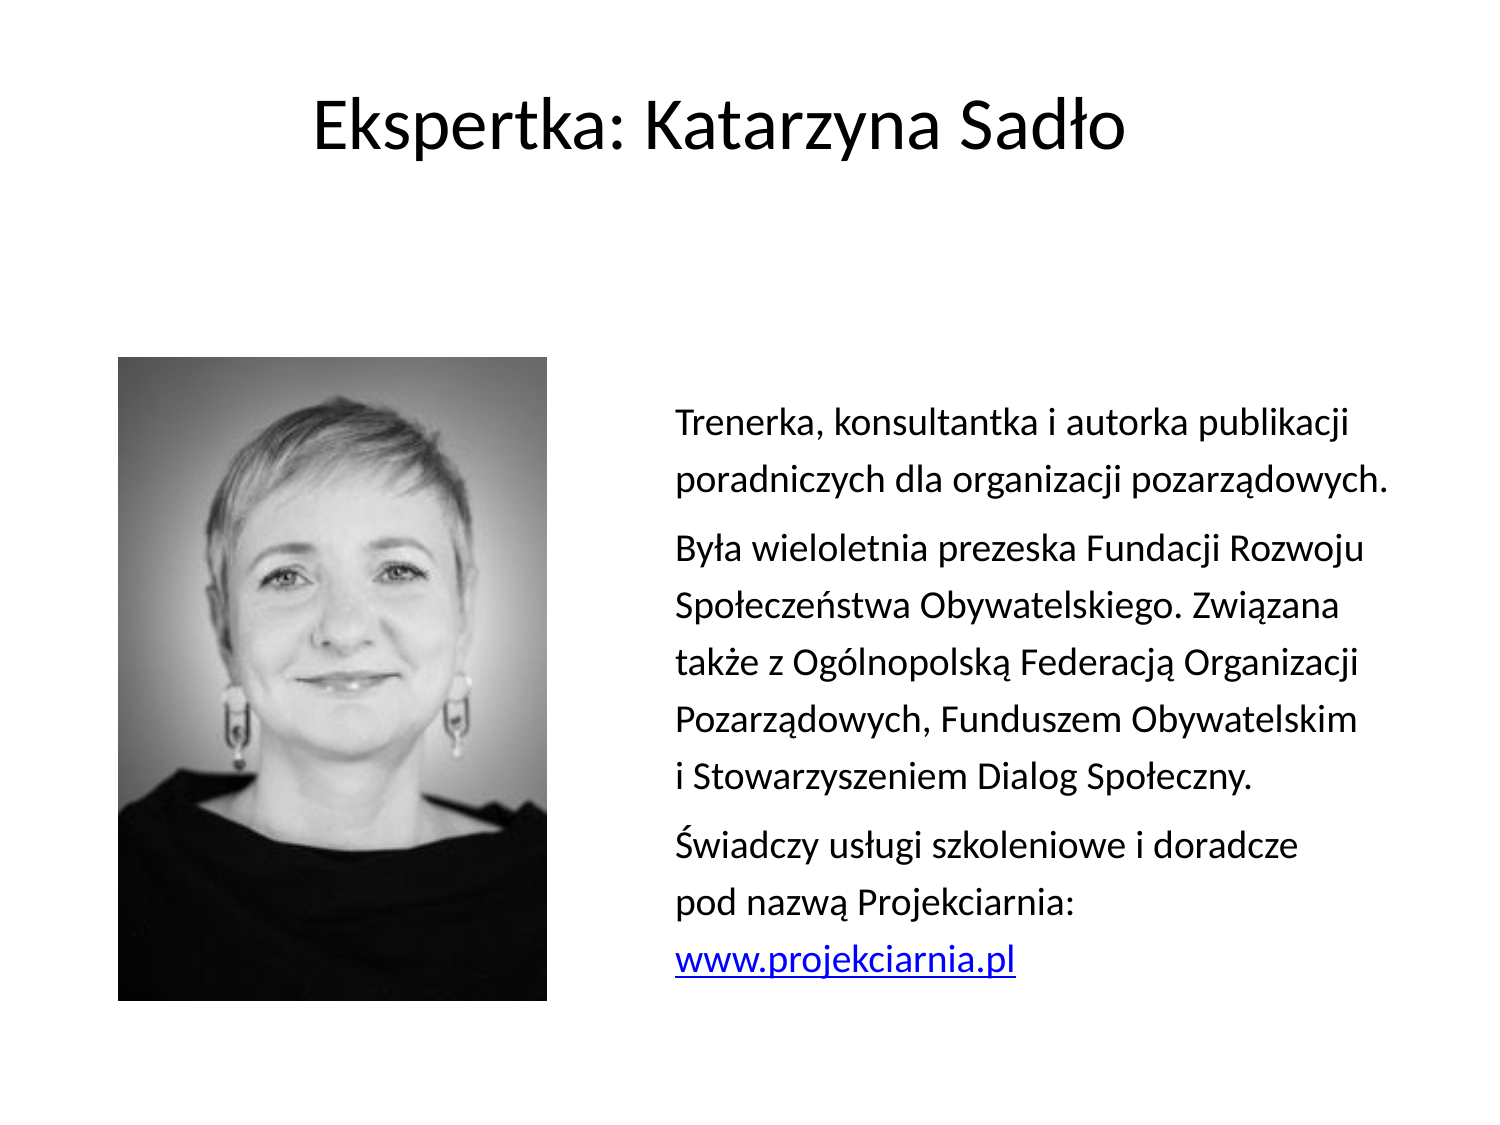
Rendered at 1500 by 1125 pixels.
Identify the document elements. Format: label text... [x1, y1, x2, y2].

title Ekspertka: Katarzyna Sadło [303, 53, 1500, 187]
picture [118, 357, 547, 1001]
list Trenerka, konsultantka i autorka publikacji poradniczych dla organizacji pozarządowych. Była wieloletnia prezeska Fundacji Rozwoju Społeczeństwa Obywatelskiego. Związana także z Ogólnopolską Federacją Organizacji Pozarządowych, Funduszem Obywatelskim i Stowarzyszeniem Dialog Społeczny. Świadczy usługi szkoleniowe i doradcze pod nazwą Projekciarnia: www.projekciarnia.pl [666, 378, 1420, 1072]
